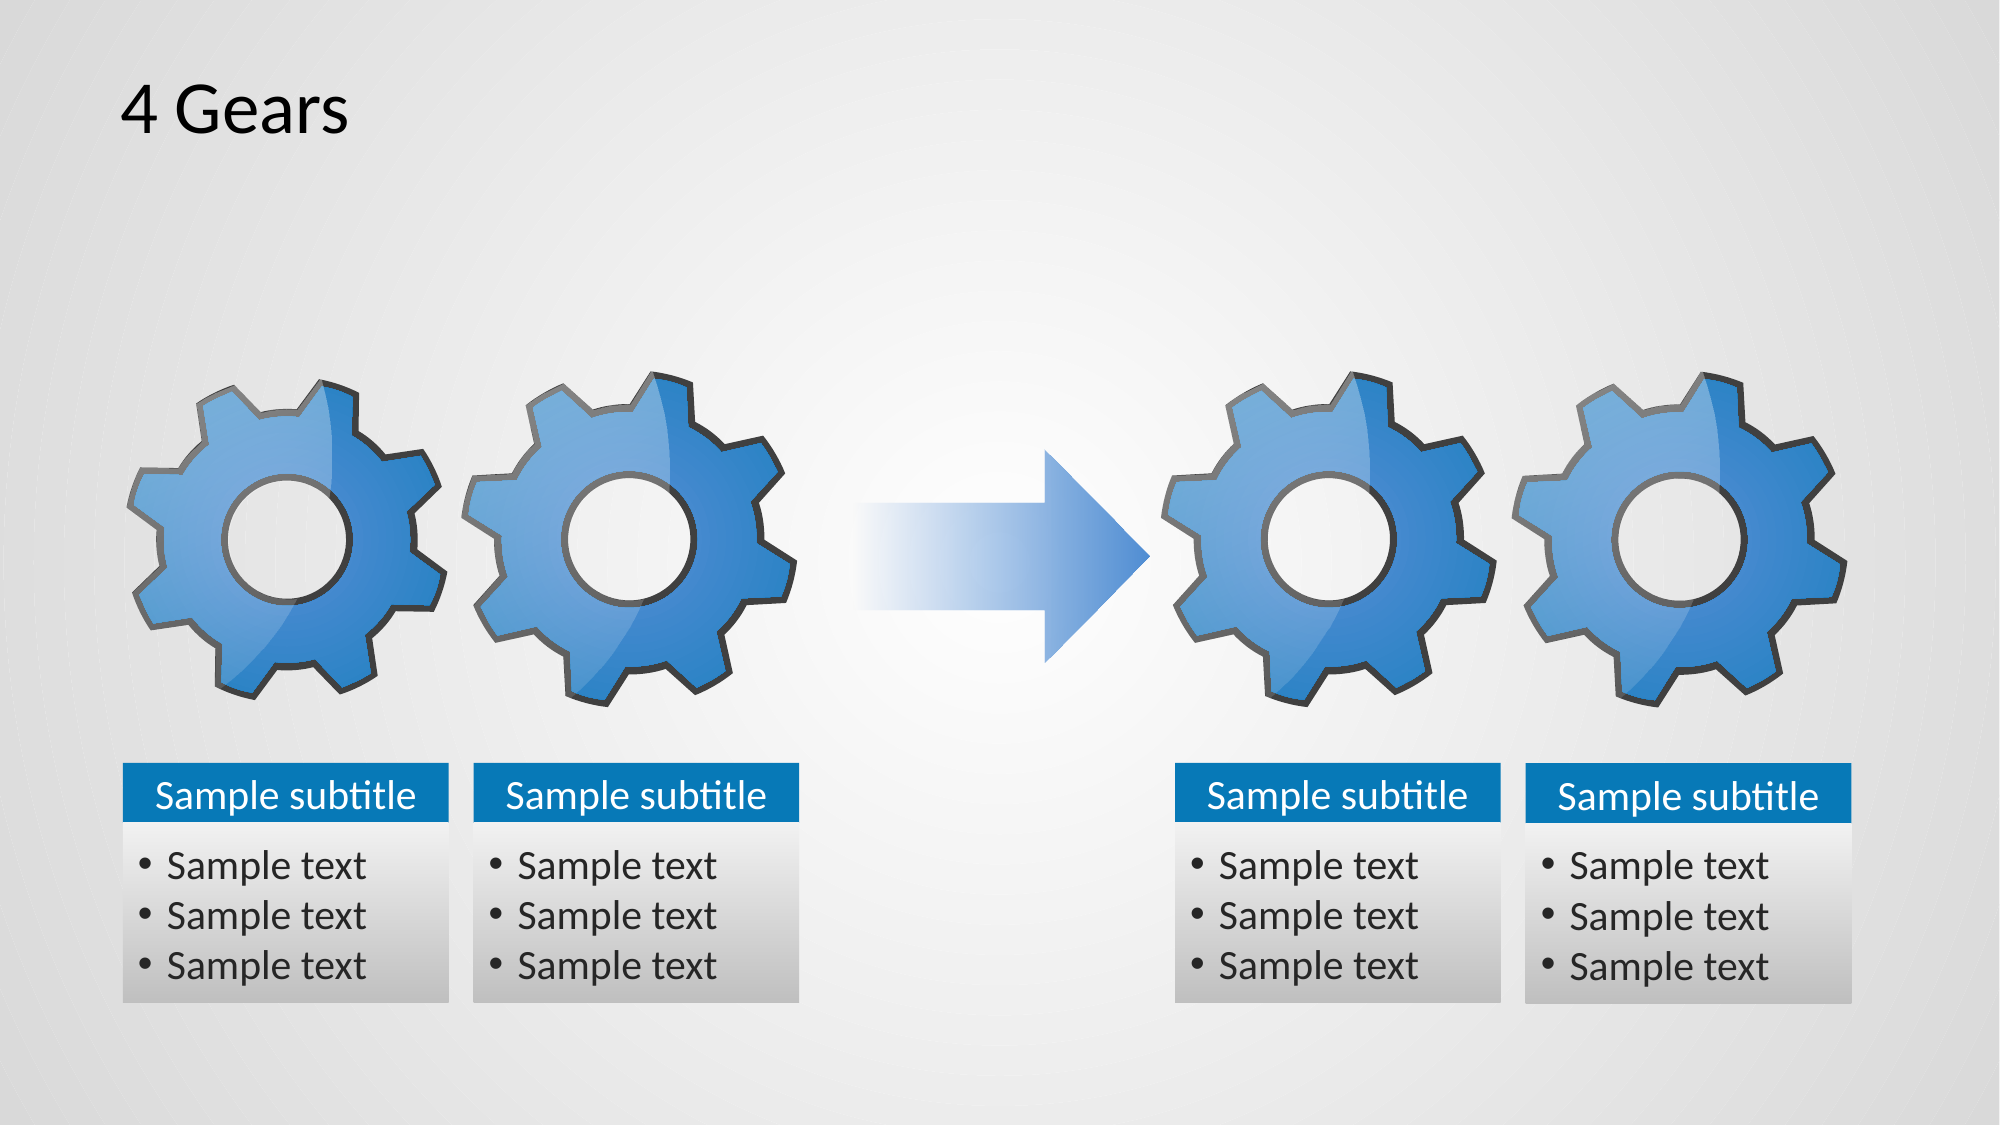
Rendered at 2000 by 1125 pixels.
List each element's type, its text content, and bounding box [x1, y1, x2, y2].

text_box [1174, 762, 1501, 1004]
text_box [114, 376, 445, 705]
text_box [450, 370, 799, 710]
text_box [1501, 370, 1850, 710]
text_box [850, 448, 1145, 665]
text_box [1150, 370, 1499, 710]
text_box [473, 762, 800, 1004]
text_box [122, 762, 449, 1004]
title 4 Gears [99, 45, 1900, 162]
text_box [1525, 762, 1852, 1004]
